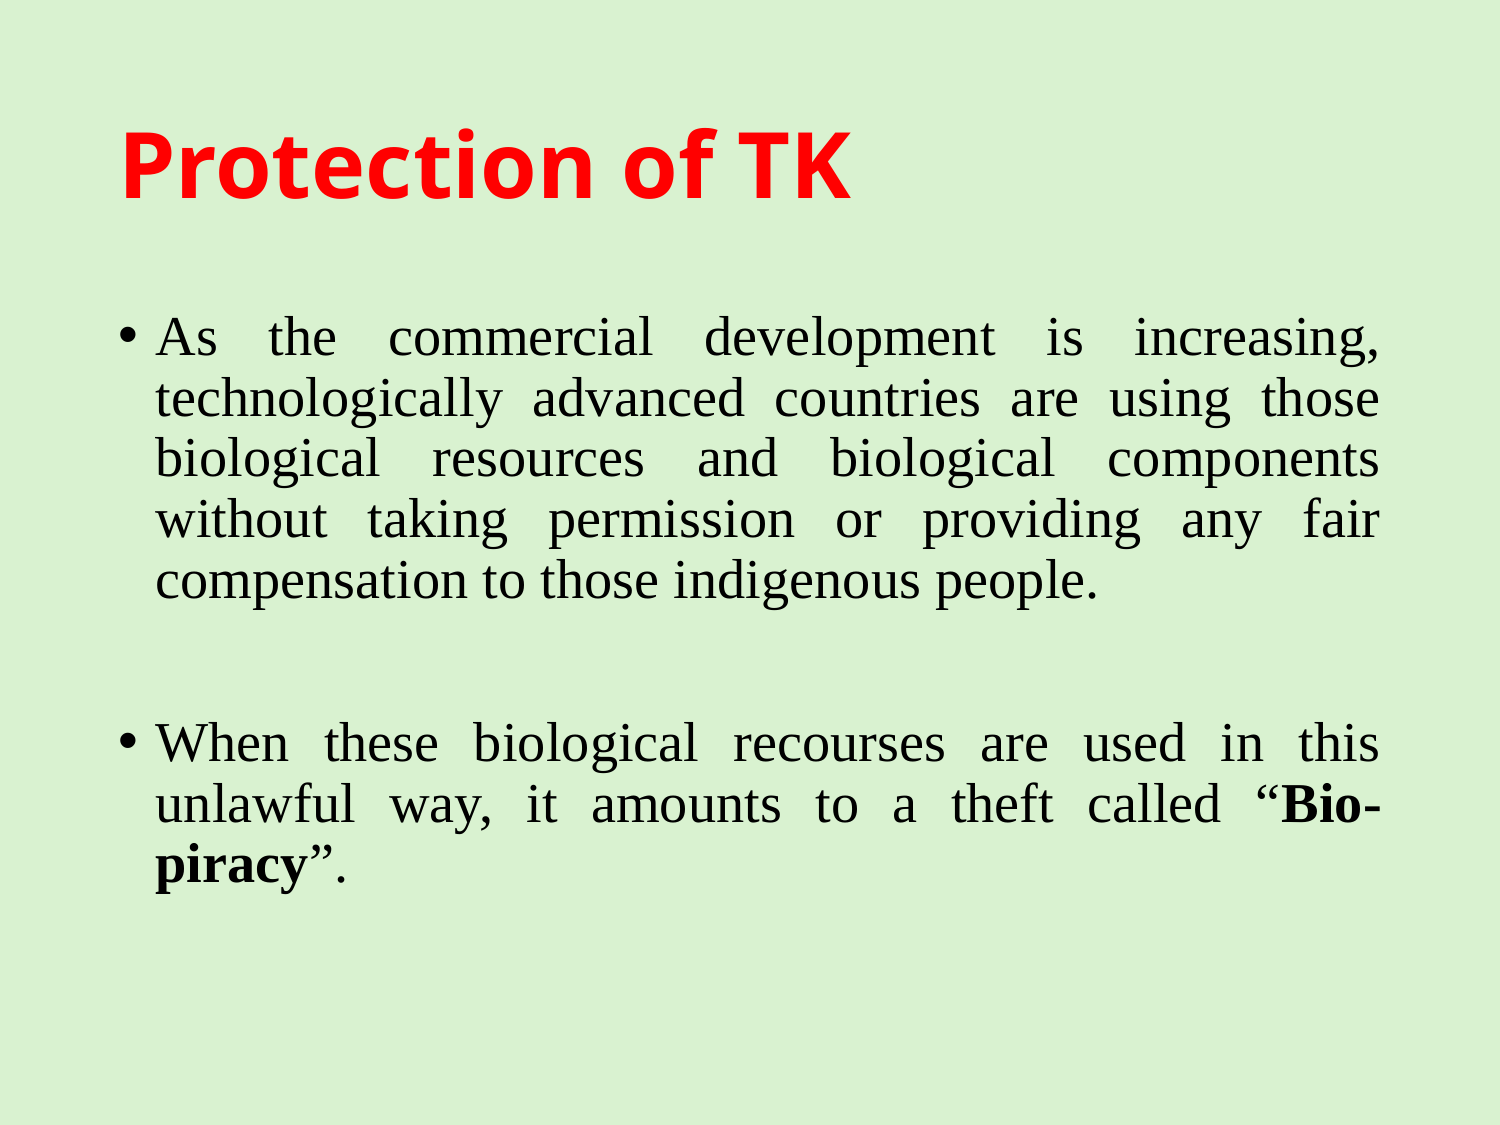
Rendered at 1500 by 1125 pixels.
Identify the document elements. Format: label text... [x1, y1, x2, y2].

title Protection of TK [103, 59, 1397, 278]
list As the commercial development is increasing, technologically advanced countries are using those biological resources and biological components without taking permission or providing any fair compensation to those indigenous people. When these biological recourses are used in this unlawful way, it amounts to a theft called “Bio-piracy”. [103, 299, 1397, 1014]
